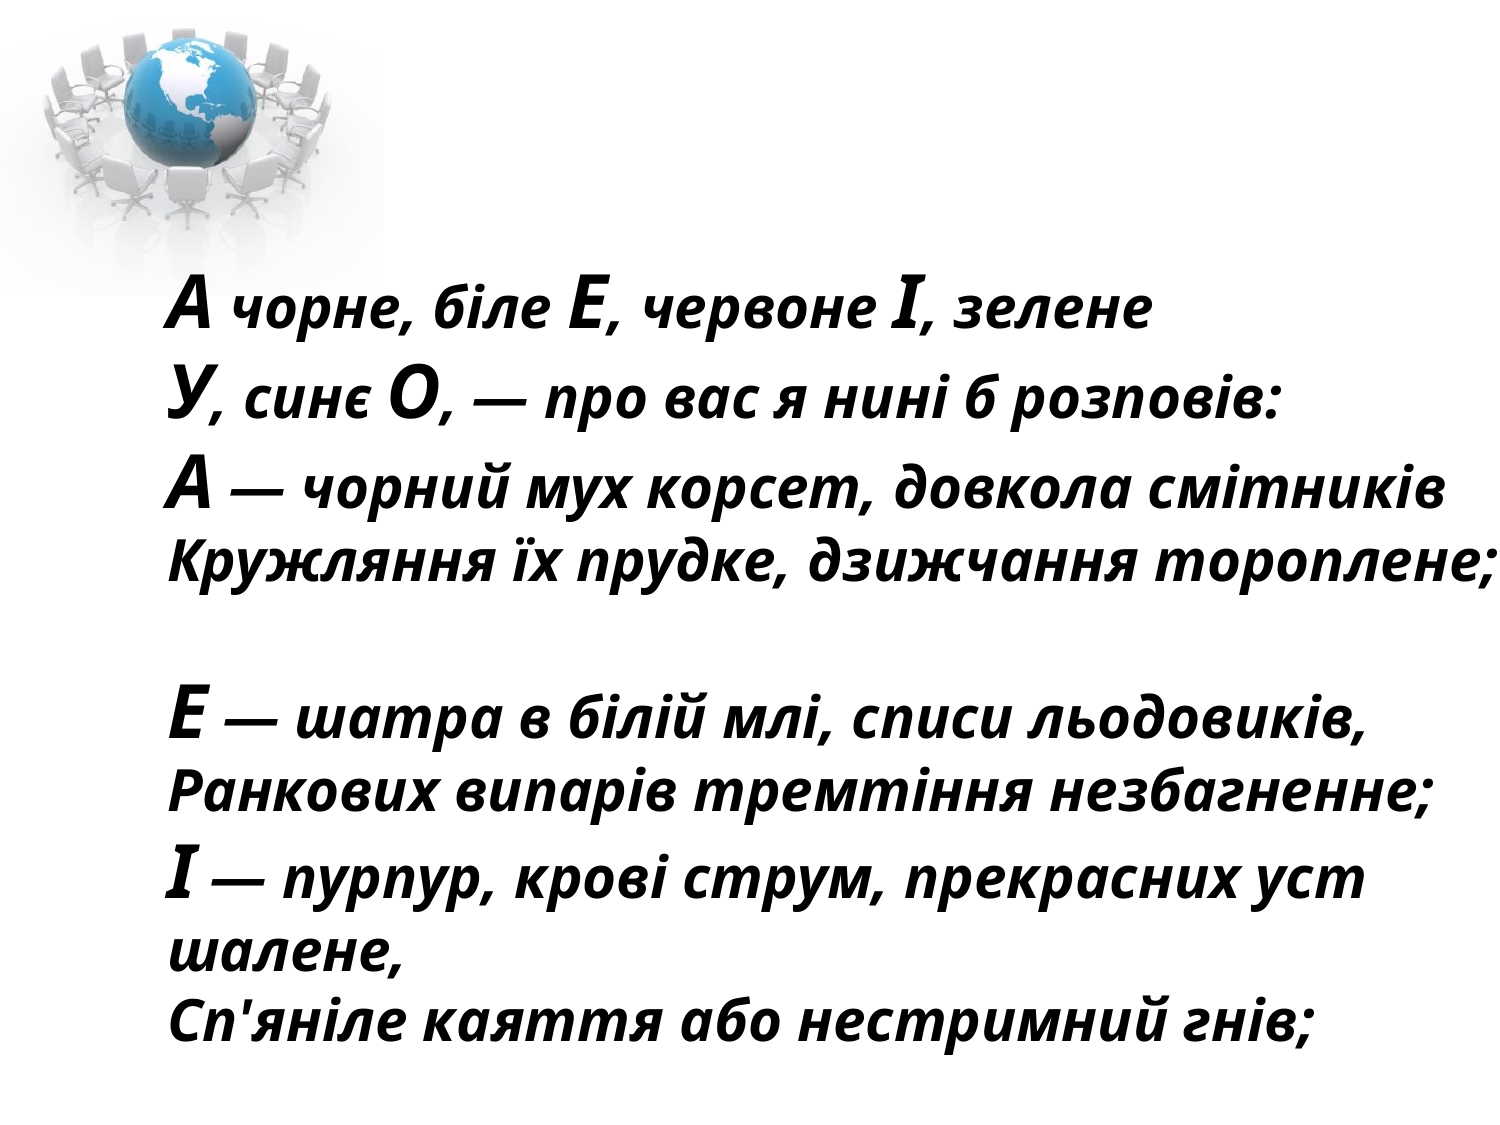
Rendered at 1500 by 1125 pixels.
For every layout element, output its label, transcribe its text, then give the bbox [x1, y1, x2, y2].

text_box А чорне, біле Е, червоне І, зелене У, синє О, — про вас я нині б розповів: А — чорний мух корсет, довкола смітників Кружляння їх прудке, дзижчання тороплене; Е — шатра в білій млі, списи льодовиків, Ранкових випарів тремтіння незбагненне; І — пурпур, крові струм, прекрасних уст шалене, Сп'яніле каяття або нестримний гнів; [152, 246, 1500, 1125]
picture [0, 0, 384, 295]
